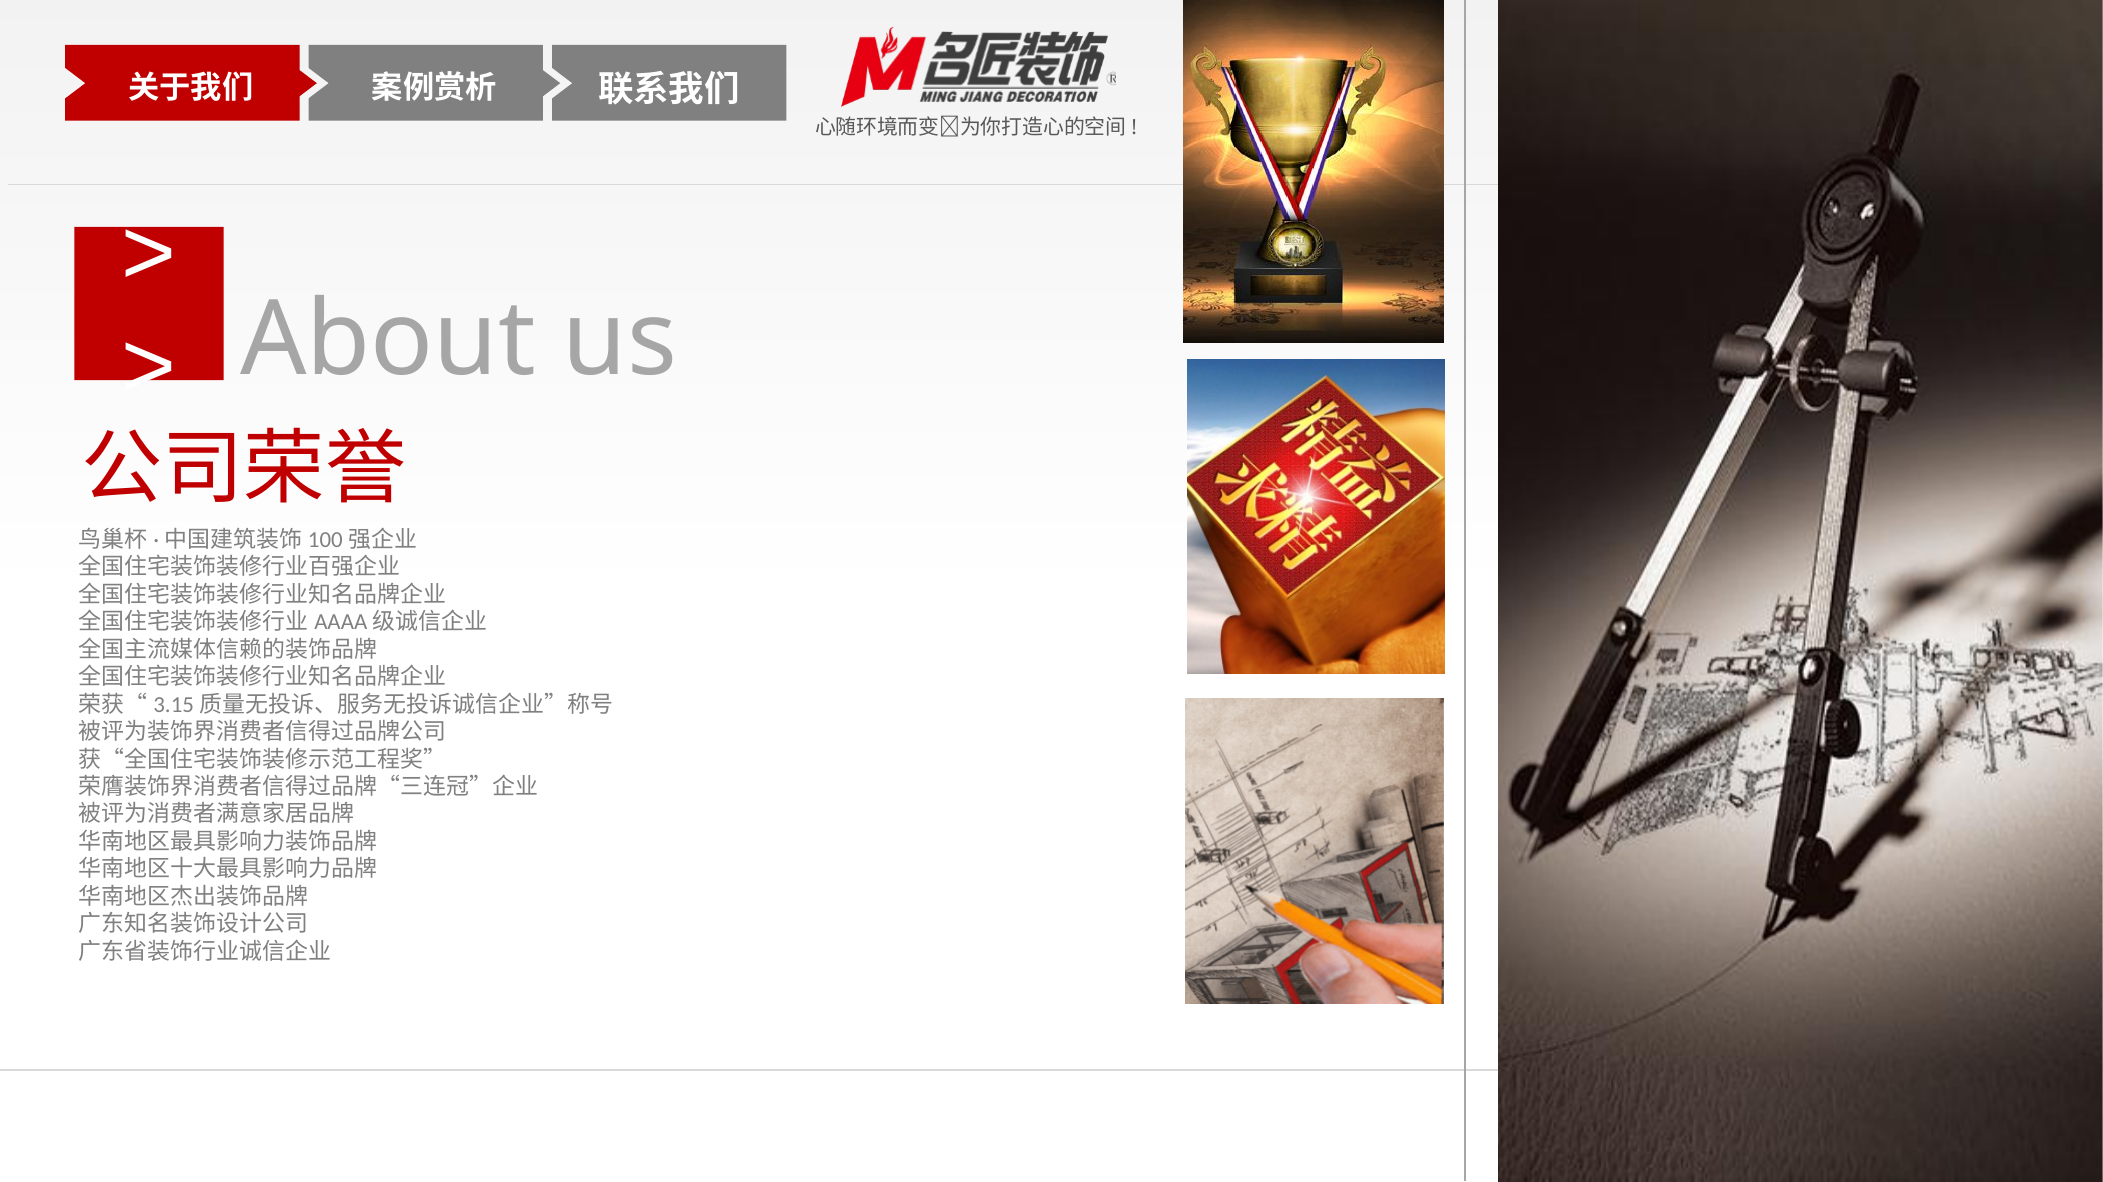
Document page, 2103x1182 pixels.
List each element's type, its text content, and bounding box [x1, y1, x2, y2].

text_box 联系我们 [550, 42, 789, 123]
picture [1498, 0, 2103, 1182]
text_box 案例赏析 [306, 42, 563, 123]
picture [1184, 698, 1447, 1005]
text_box 公司荣誉 [60, 404, 428, 523]
picture [1186, 358, 1445, 674]
text_box About us [219, 260, 699, 407]
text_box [801, 27, 1150, 148]
picture [1183, 0, 1444, 343]
text_box 关于我们 [63, 42, 319, 123]
text_box >> [72, 225, 226, 382]
text_box 鸟巢杯·中国建筑装饰100强企业 全国住宅装饰装修行业百强企业 全国住宅装饰装修行业知名品牌企业 全国住宅装饰装修行业AAAA级诚信企业 全国主流媒体信赖的装饰品牌 全国住宅装饰装修行业知名品牌企业 荣获“3.15质量无投诉、服务无投诉诚信企业”称号 被评为装饰界消费者信得过品牌公司 获“全国住宅装饰装修示范工程奖” 荣膺装饰界消费者信得过品牌“三连冠”企业 被评为消费者满意家居品牌 华南地区最具影响力装饰品牌 华南地区十大最具影响力品牌 华南地区杰出装饰品牌 广东知名装饰设计公司 广东省装饰行业诚信企业 [57, 513, 1125, 975]
